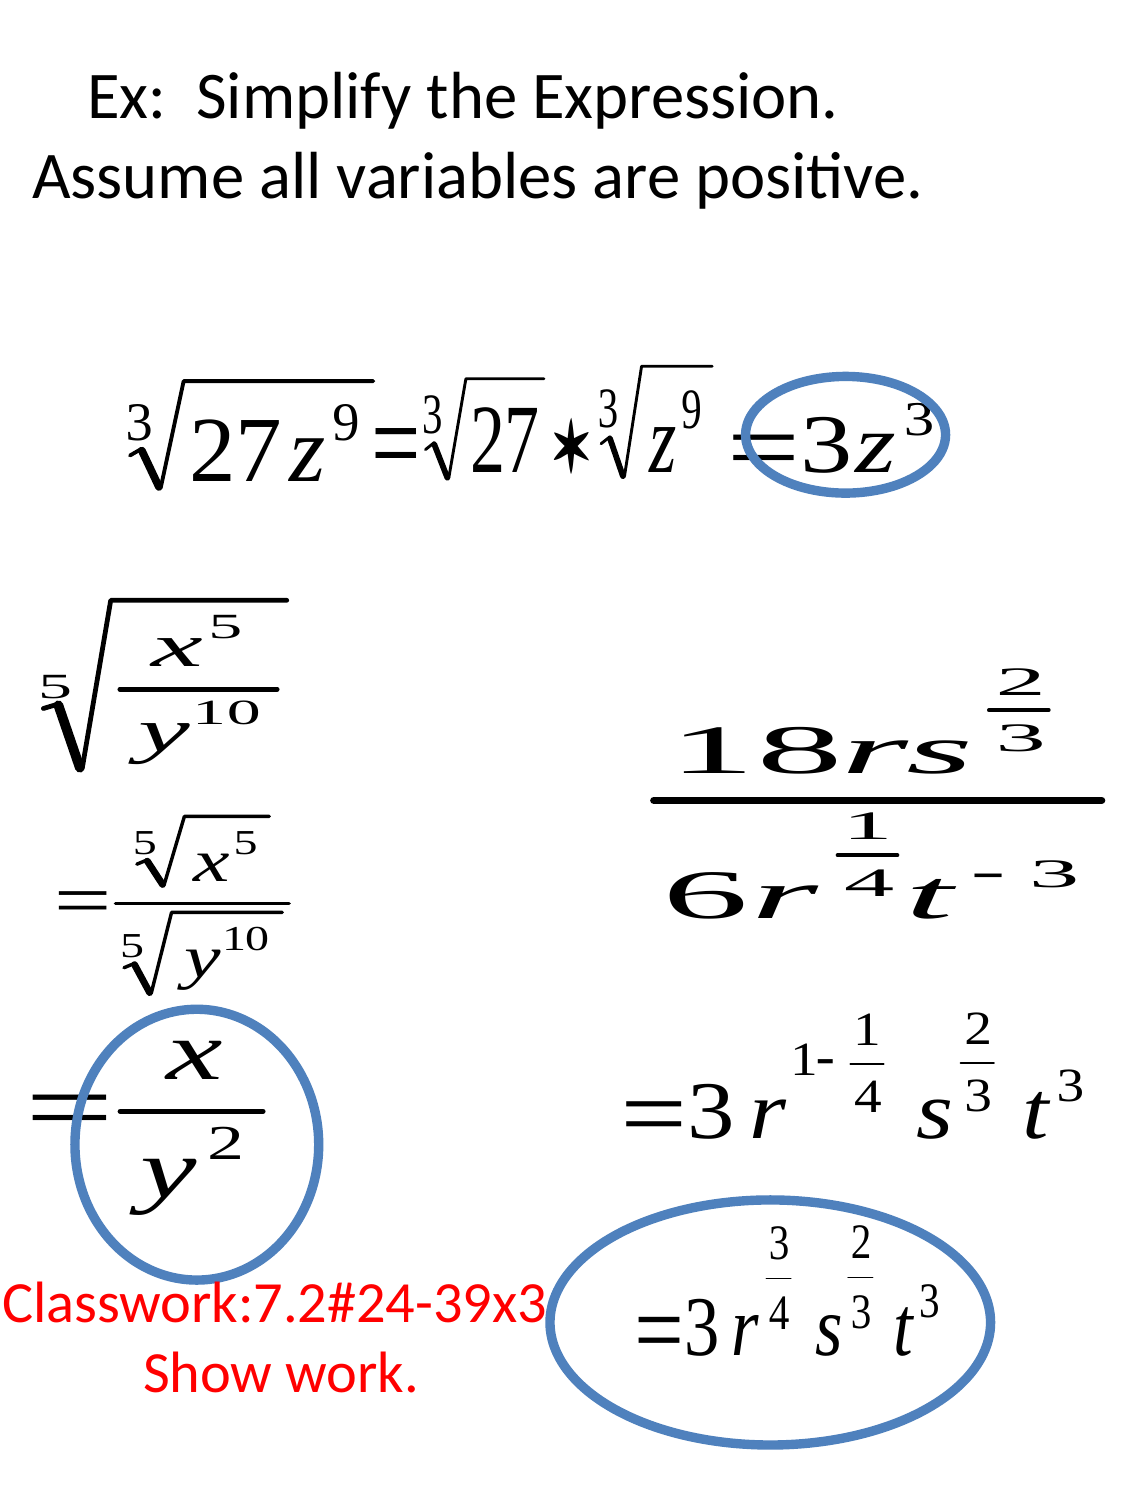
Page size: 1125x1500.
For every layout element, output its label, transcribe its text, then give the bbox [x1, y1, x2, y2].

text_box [601, 994, 1101, 1159]
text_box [624, 649, 1125, 934]
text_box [357, 341, 726, 505]
text_box [811, 376, 881, 380]
text_box [588, 1235, 991, 1446]
text_box [707, 1199, 833, 1205]
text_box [620, 1206, 951, 1378]
title Ex: Simplify the Expression. Assume all variables are positive. [0, 6, 985, 257]
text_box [705, 381, 951, 494]
text_box Classwork:7.2#24-39x3 Show work. [0, 1253, 588, 1416]
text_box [0, 999, 286, 1230]
text_box [108, 1057, 319, 1253]
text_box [37, 803, 305, 1009]
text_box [21, 587, 313, 781]
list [112, 357, 363, 513]
